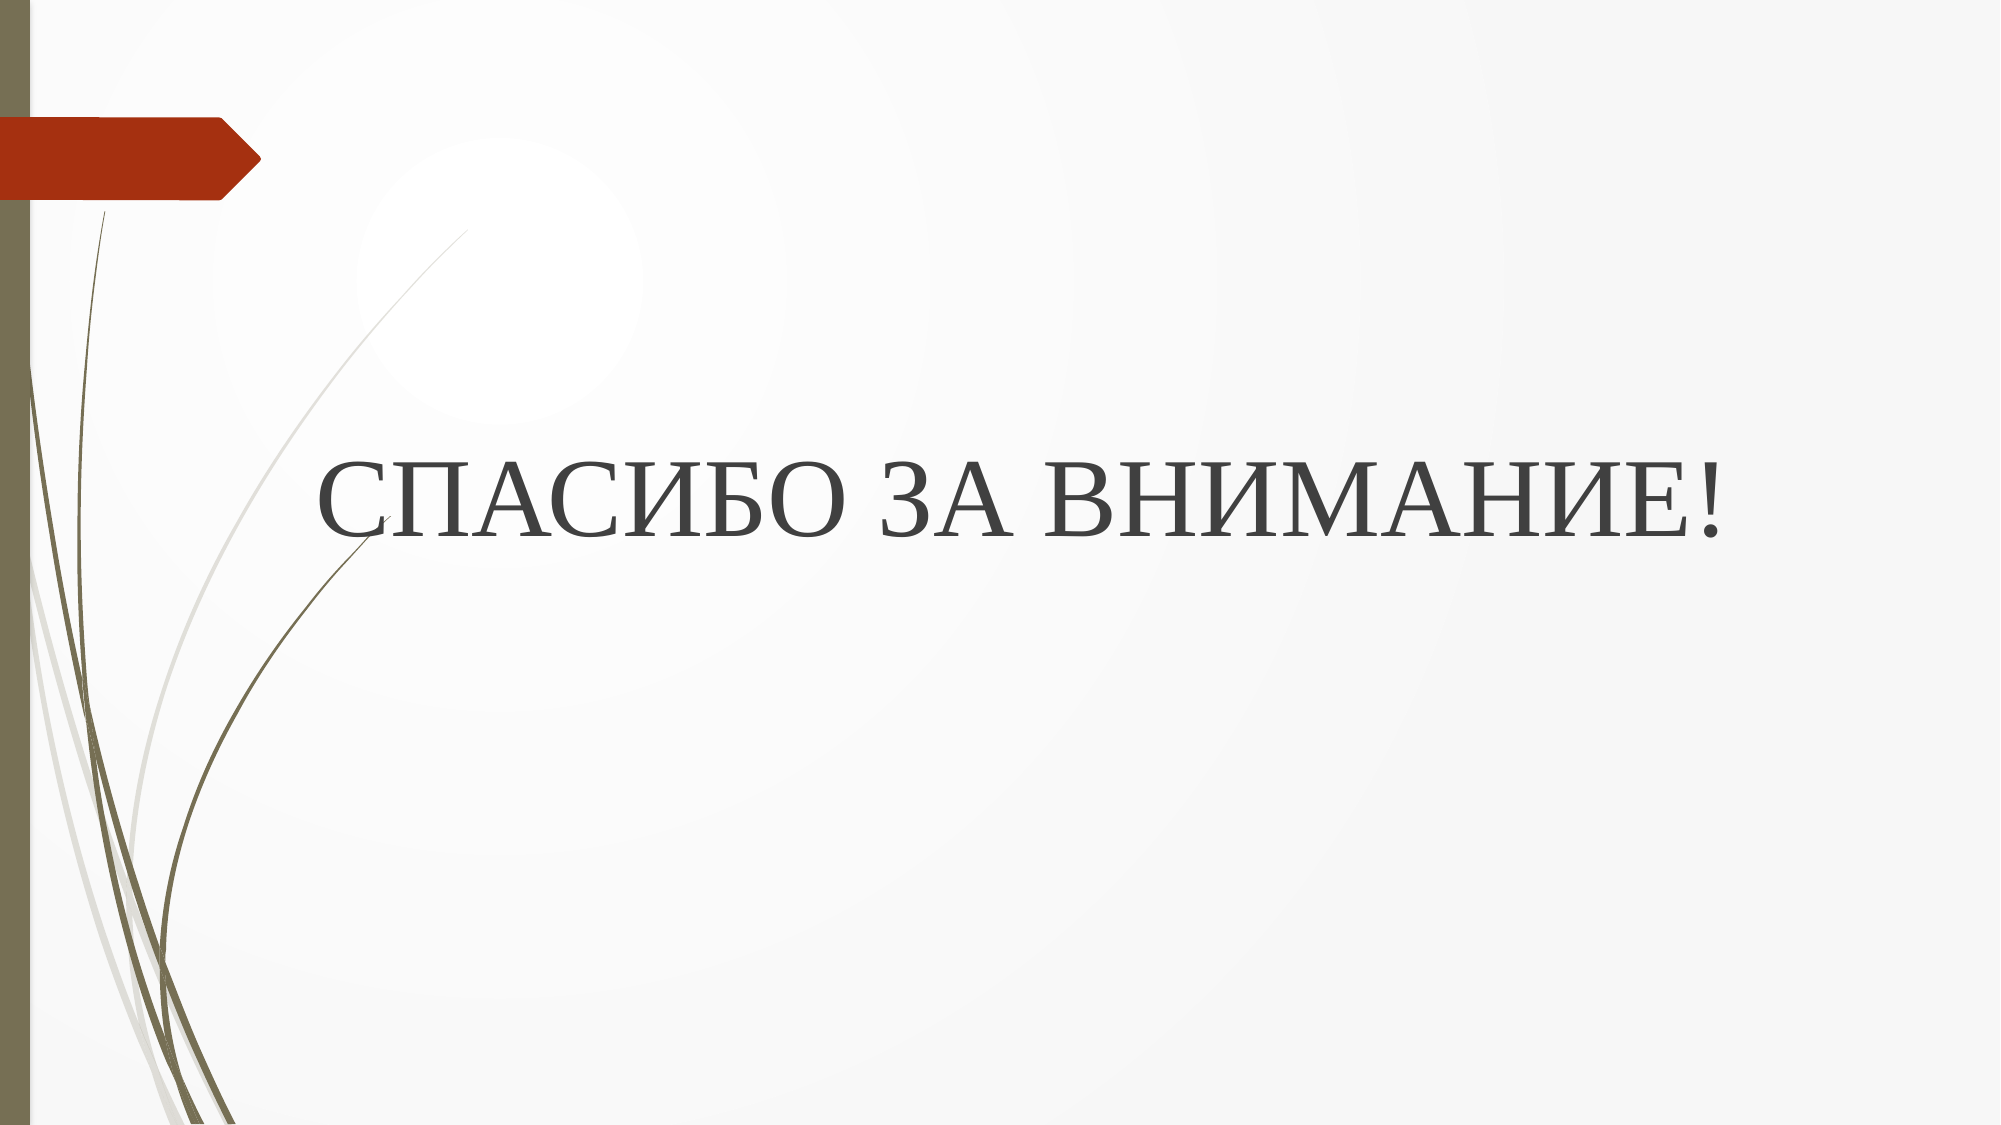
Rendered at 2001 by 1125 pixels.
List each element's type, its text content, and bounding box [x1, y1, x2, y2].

list СПАСИБО ЗА ВНИМАНИЕ! [135, 416, 1911, 1125]
